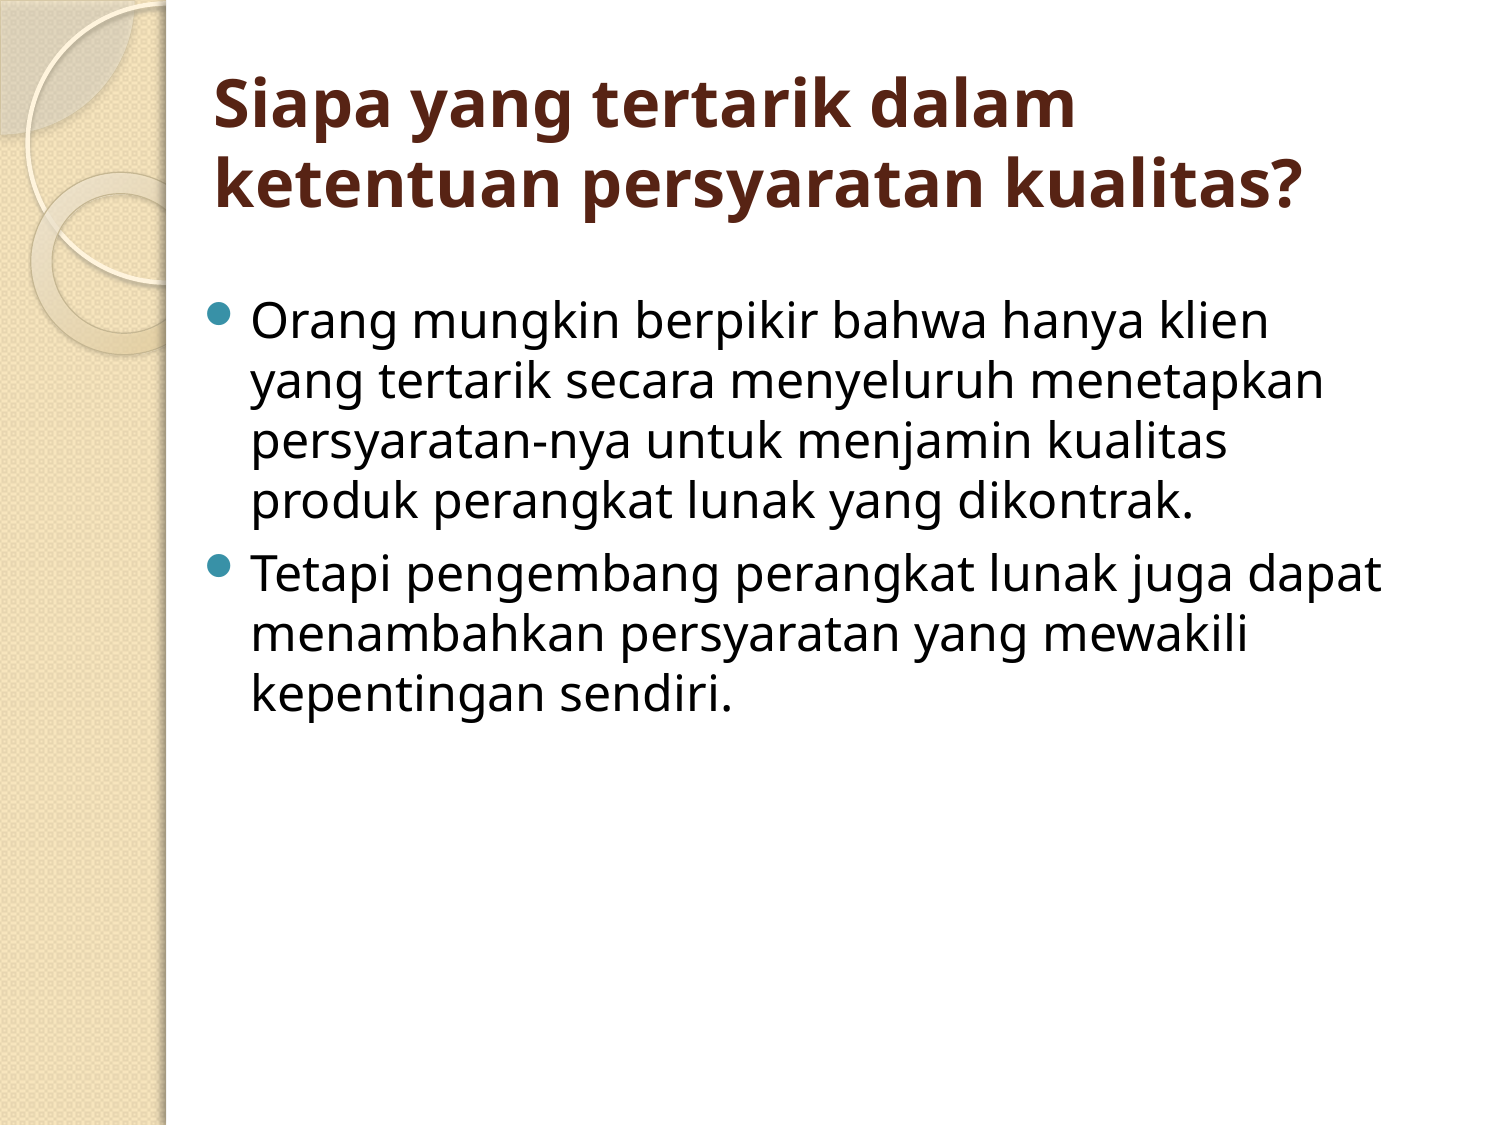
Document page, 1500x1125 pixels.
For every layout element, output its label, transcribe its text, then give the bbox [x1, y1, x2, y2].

list Orang mungkin berpikir bahwa hanya klien yang tertarik secara menyeluruh menetapkan persyaratan-nya untuk menjamin kualitas produk perangkat lunak yang dikontrak. Tetapi pengembang perangkat lunak juga dapat menambahkan persyaratan yang mewakili kepentingan sendiri. [175, 281, 1406, 1069]
title Siapa yang tertarik dalam ketentuan persyaratan kualitas? [199, 46, 1430, 235]
